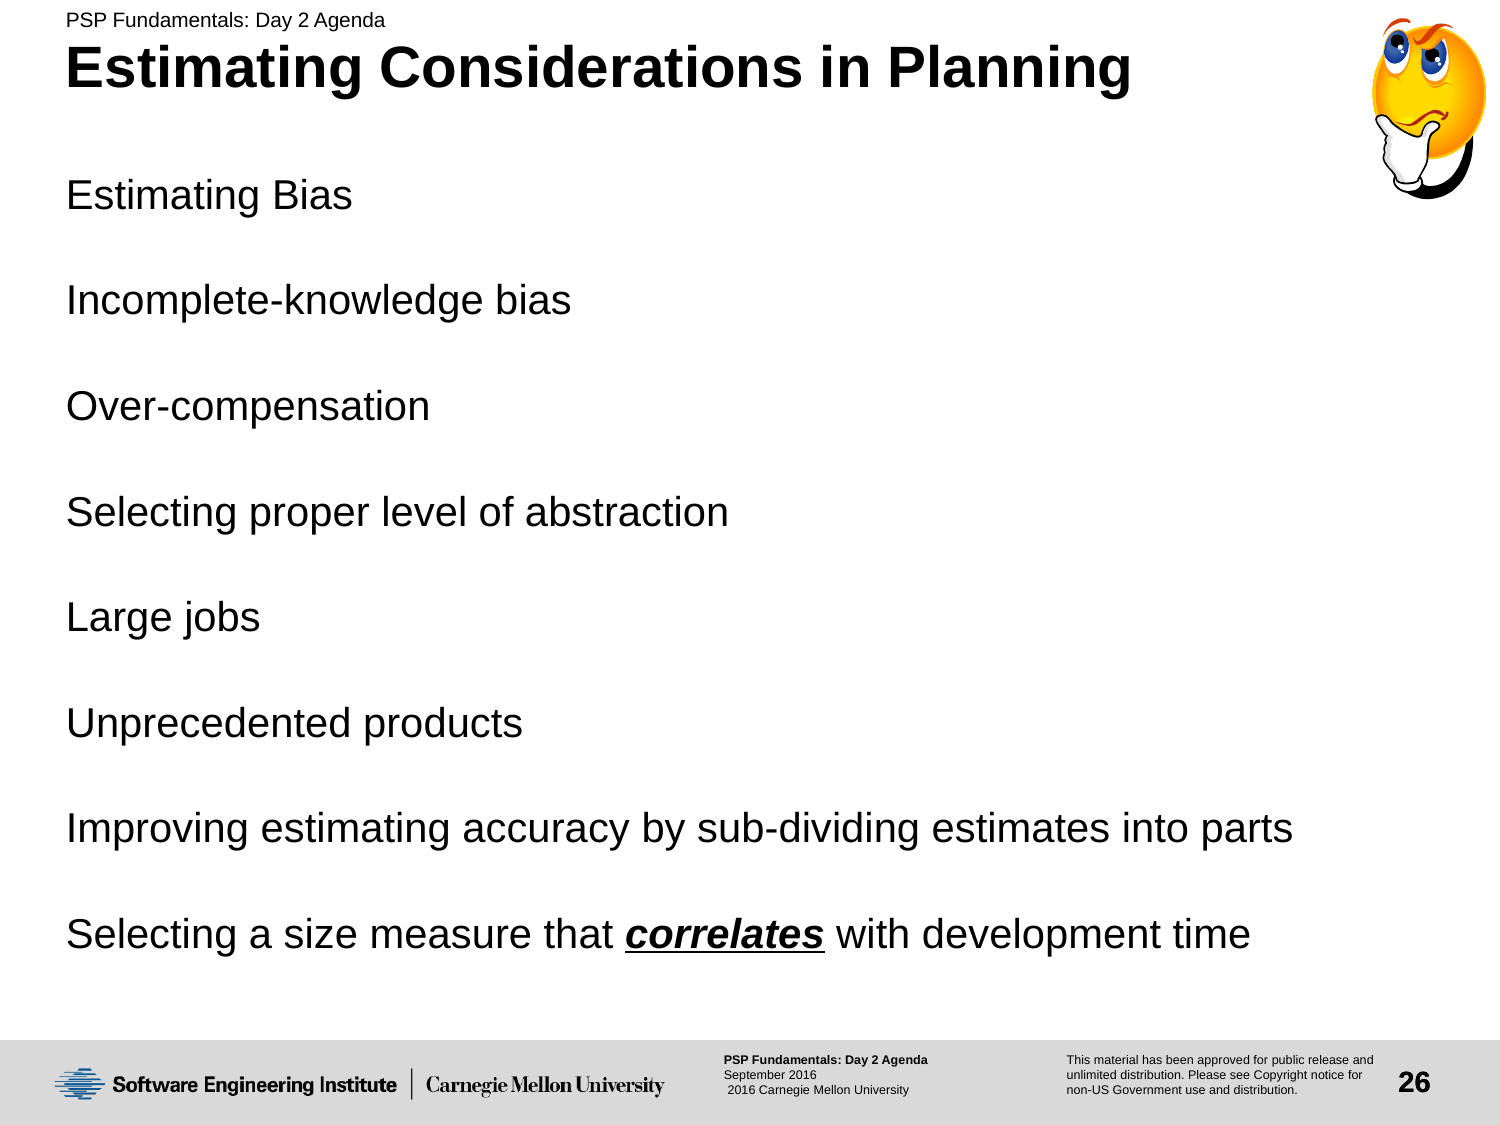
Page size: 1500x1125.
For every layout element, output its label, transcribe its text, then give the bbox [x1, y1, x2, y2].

title Estimating Considerations in Planning [65, 37, 1371, 148]
list Estimating Bias Incomplete-knowledge bias Over-compensation Selecting proper level of abstraction Large jobs Unprecedented products Improving estimating accuracy by sub-dividing estimates into parts Selecting a size measure that correlates with development time [65, 177, 1431, 1000]
picture [1371, 17, 1487, 200]
picture [46, 1061, 673, 1104]
